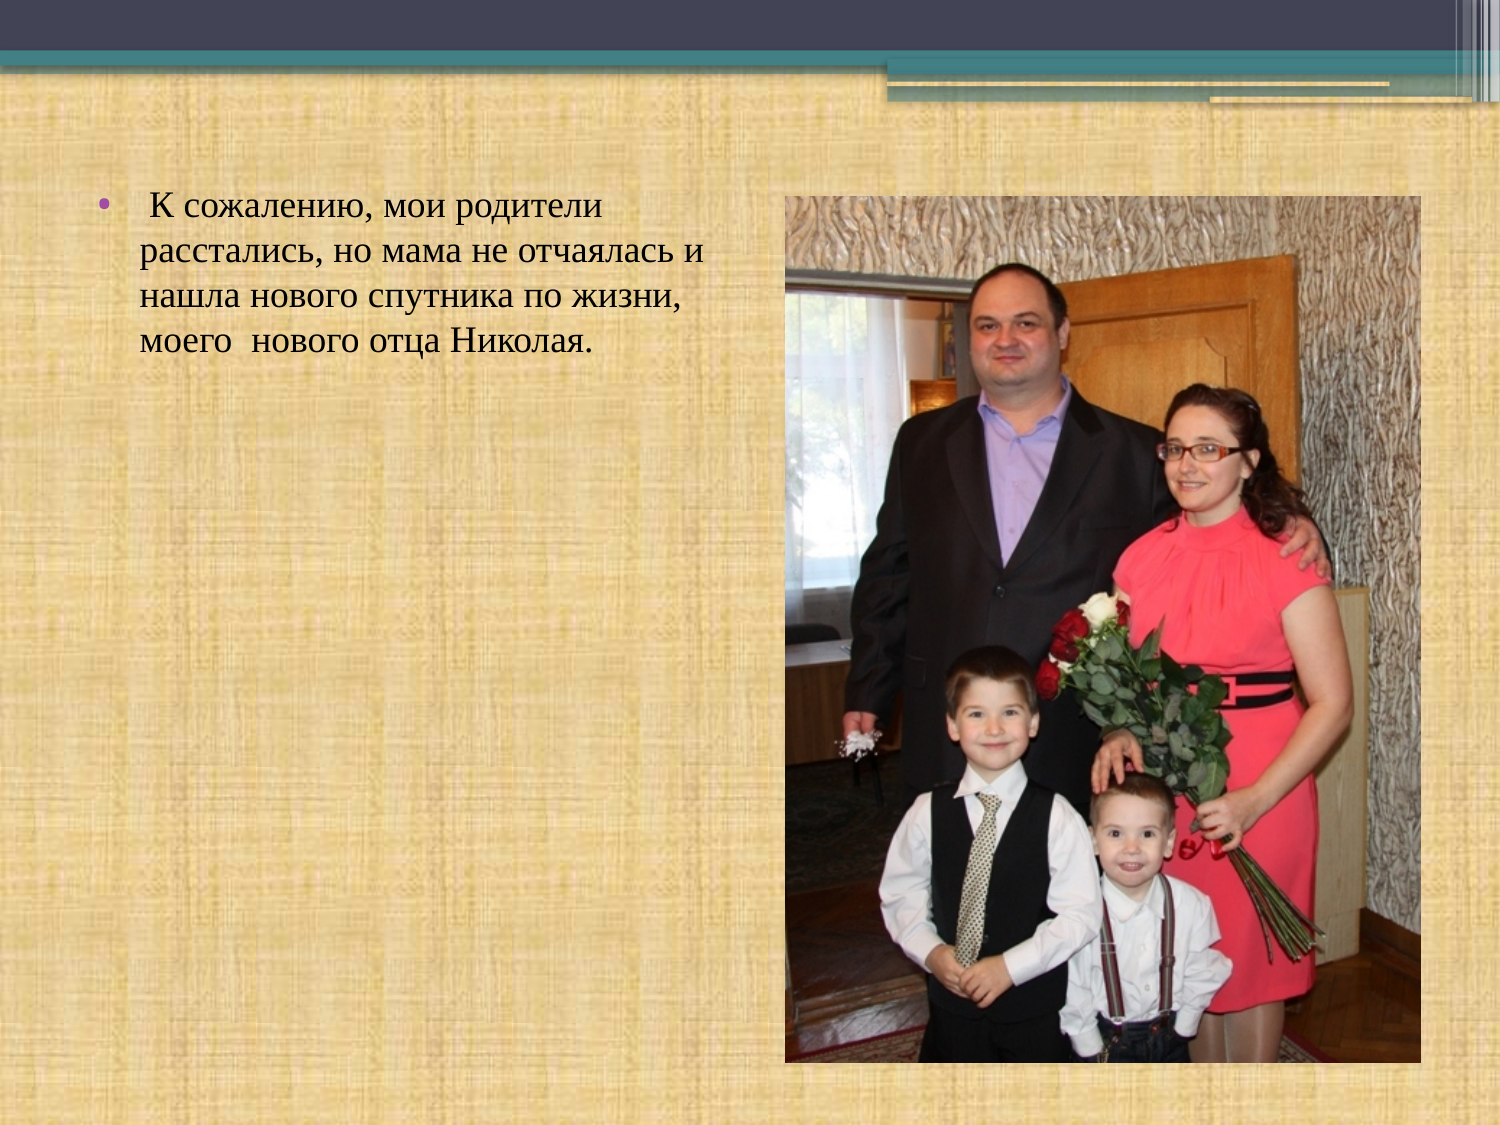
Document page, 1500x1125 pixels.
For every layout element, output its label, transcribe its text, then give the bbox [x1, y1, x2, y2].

picture [0, 74, 1500, 1125]
list К сожалению, мои родители расстались, но мама не отчаялась и нашла нового спутника по жизни, моего нового отца Николая. [64, 172, 774, 1000]
